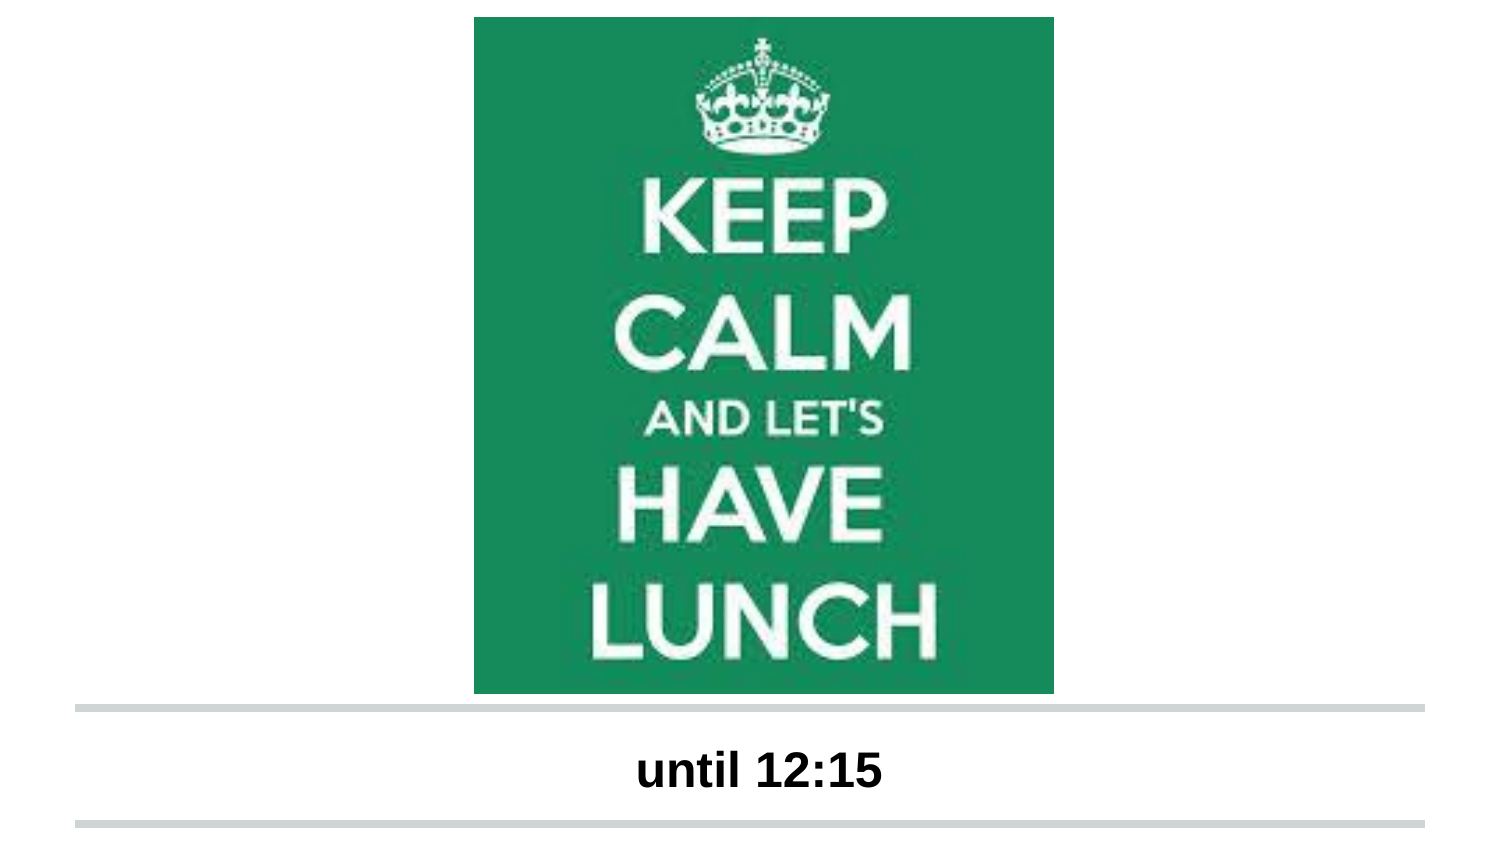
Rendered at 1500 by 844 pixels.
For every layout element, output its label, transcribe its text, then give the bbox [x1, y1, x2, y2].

list until 12:15 [75, 722, 1425, 808]
picture [474, 17, 1054, 694]
